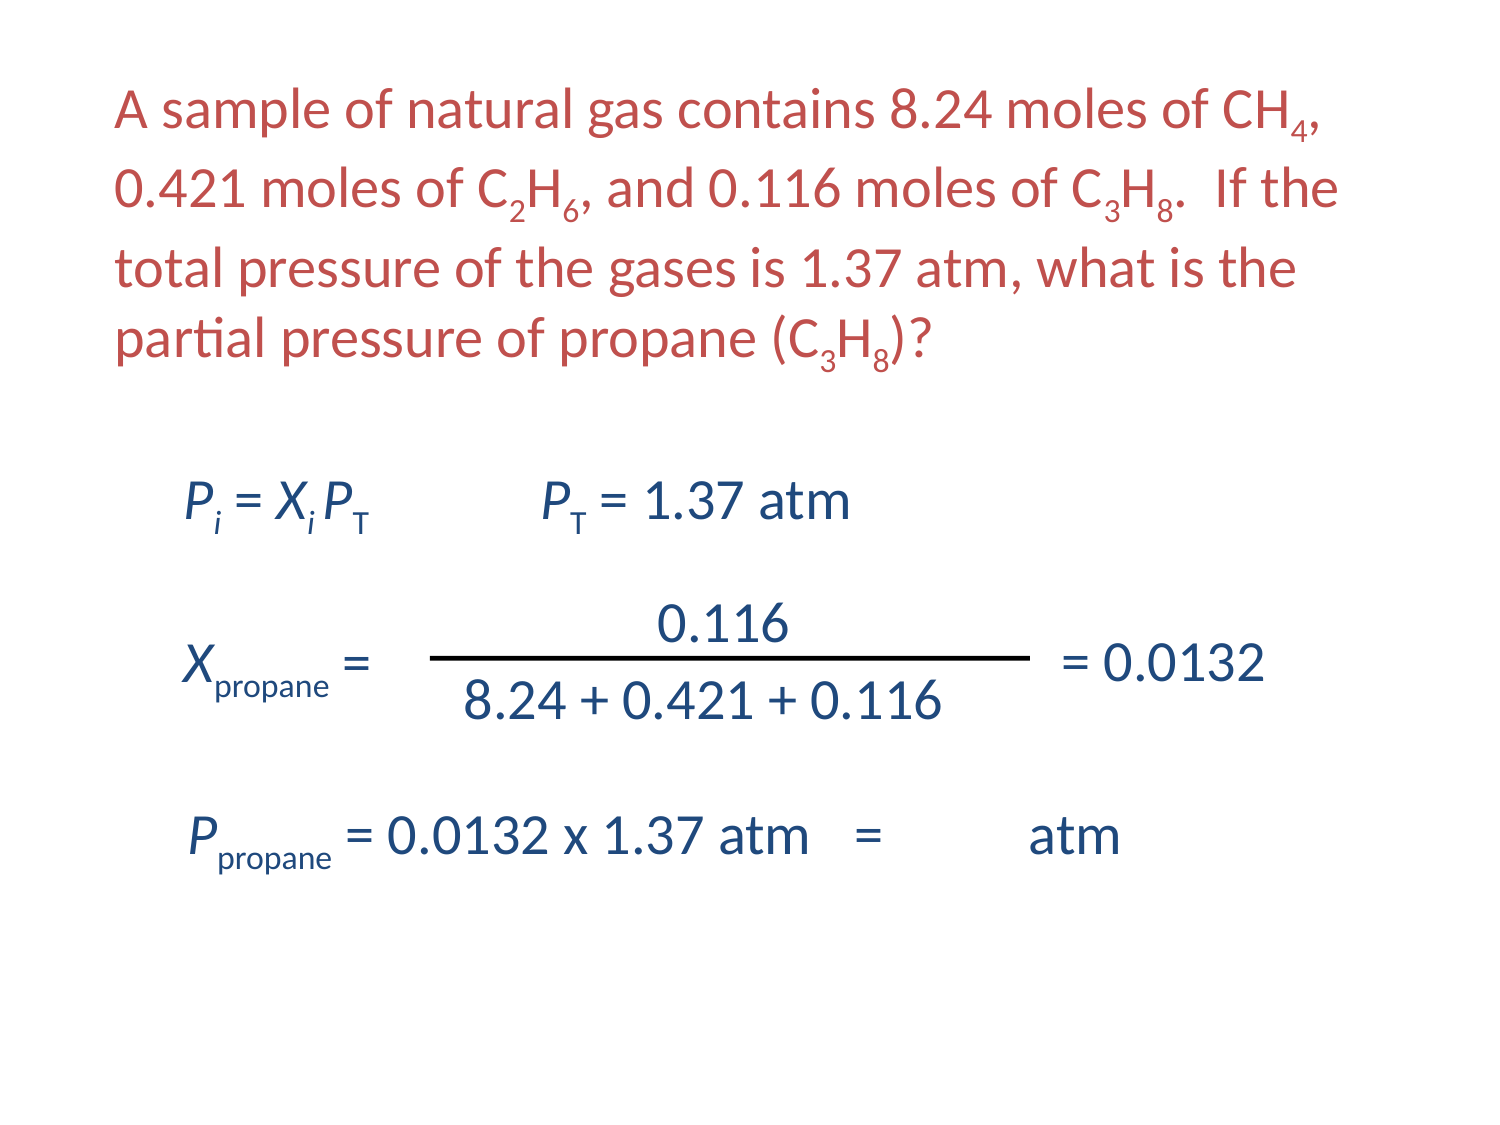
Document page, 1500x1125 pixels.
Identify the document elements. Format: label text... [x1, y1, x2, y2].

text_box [429, 576, 1031, 741]
text_box Xpropane = [169, 616, 400, 712]
text_box PT = 1.37 atm [525, 453, 867, 549]
text_box = 0.0132 [1046, 616, 1295, 701]
text_box Ppropane = 0.0132 x 1.37 atm [172, 789, 827, 884]
text_box A sample of natural gas contains 8.24 moles of CH4, 0.421 moles of C2H6, and 0.116 moles of C3H8. If the total pressure of the gases is 1.37 atm, what is the partial pressure of propane (C3H8)? [99, 62, 1463, 387]
text_box = atm [839, 789, 1138, 874]
text_box Pi = Xi PT [138, 439, 415, 564]
